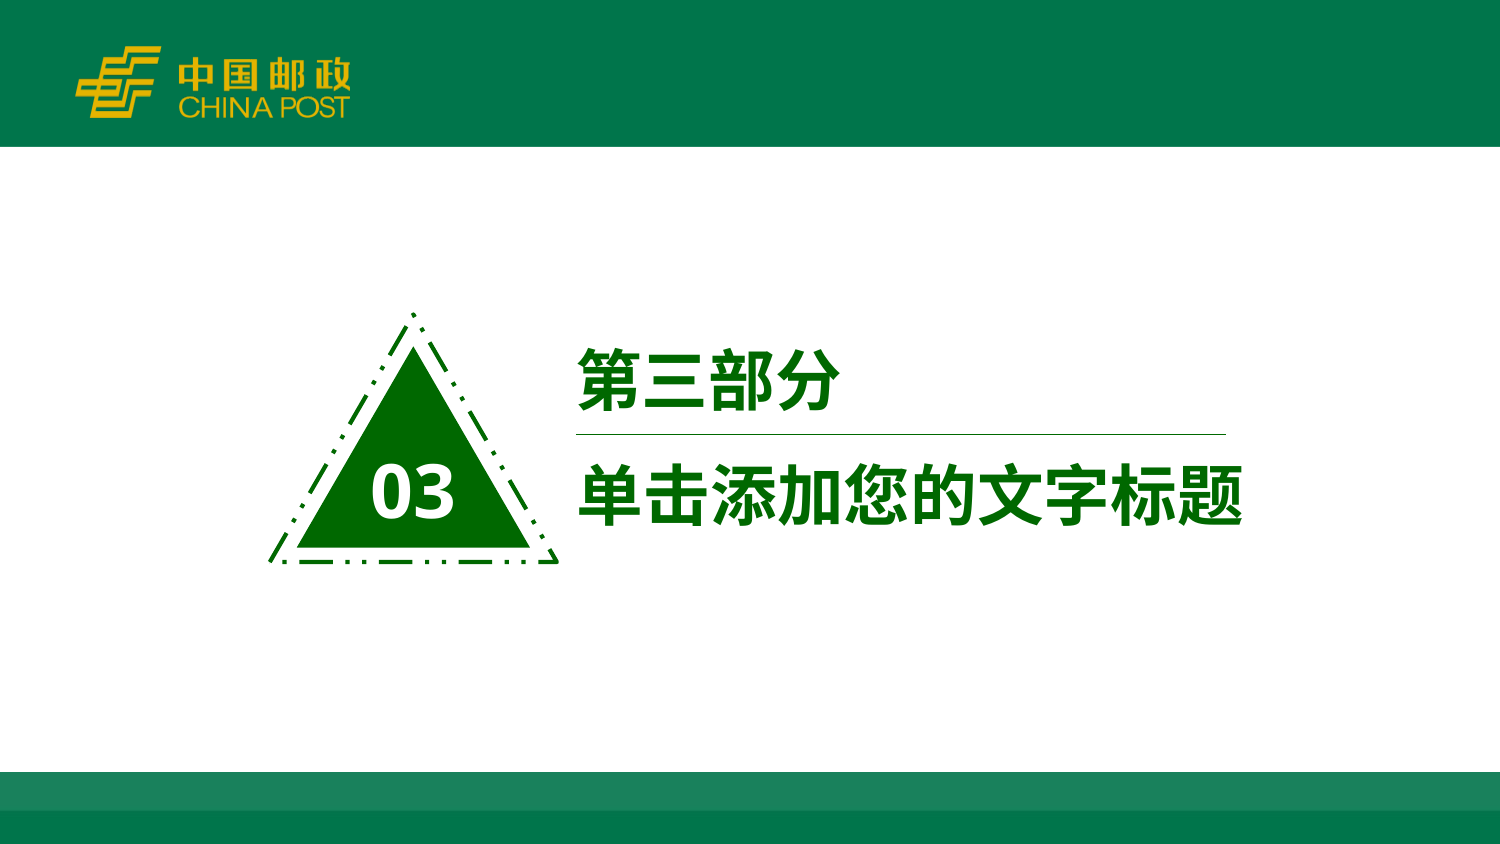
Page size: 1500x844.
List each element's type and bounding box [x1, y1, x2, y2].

picture [0, 0, 1500, 844]
text_box [269, 314, 558, 563]
